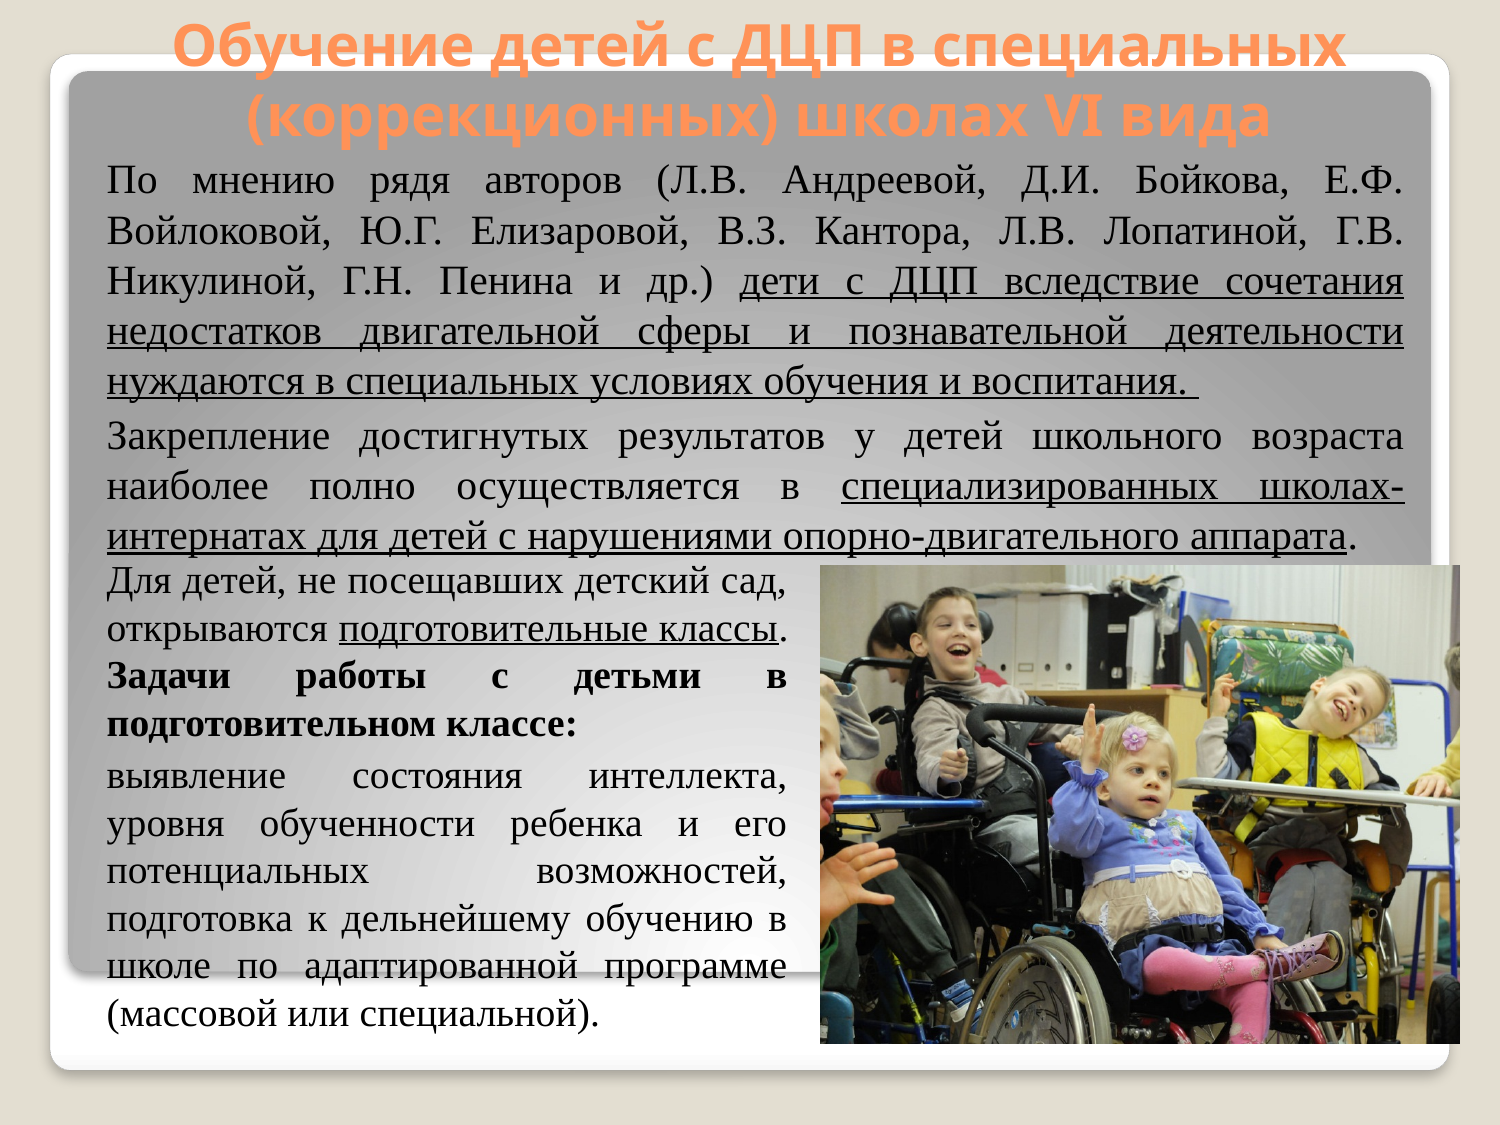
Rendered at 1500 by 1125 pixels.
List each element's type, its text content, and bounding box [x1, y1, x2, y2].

picture [820, 565, 1460, 1044]
list По мнению рядя авторов (Л.В. Андреевой, Д.И. Бойкова, Е.Ф. Войлоковой, Ю.Г. Елизаровой, В.З. Кантора, Л.В. Лопатиной, Г.В. Никулиной, Г.Н. Пенина и др.) дети с ДЦП вследствие сочетания недостатков двигательной сферы и познавательной деятельности нуждаются в специальных условиях обучения и воспитания. Закрепление достигнутых результатов у детей школьного возраста наиболее полно осуществляется в специализированных школах-интернатах для детей с нарушениями опорно-двигательного аппарата. [76, 137, 1420, 587]
title Обучение детей с ДЦП в специальных (коррекционных) школах VI вида [88, 0, 1431, 156]
text_box Для детей, не посещавших детский сад, открываются подготовительные классы. Задачи работы с детьми в подготовительном классе: выявление состояния интеллекта, уровня обученности ребенка и его потенциальных возможностей, подготовка к дельнейшему обучению в школе по адаптированной программе (массовой или специальной). [76, 538, 804, 1051]
